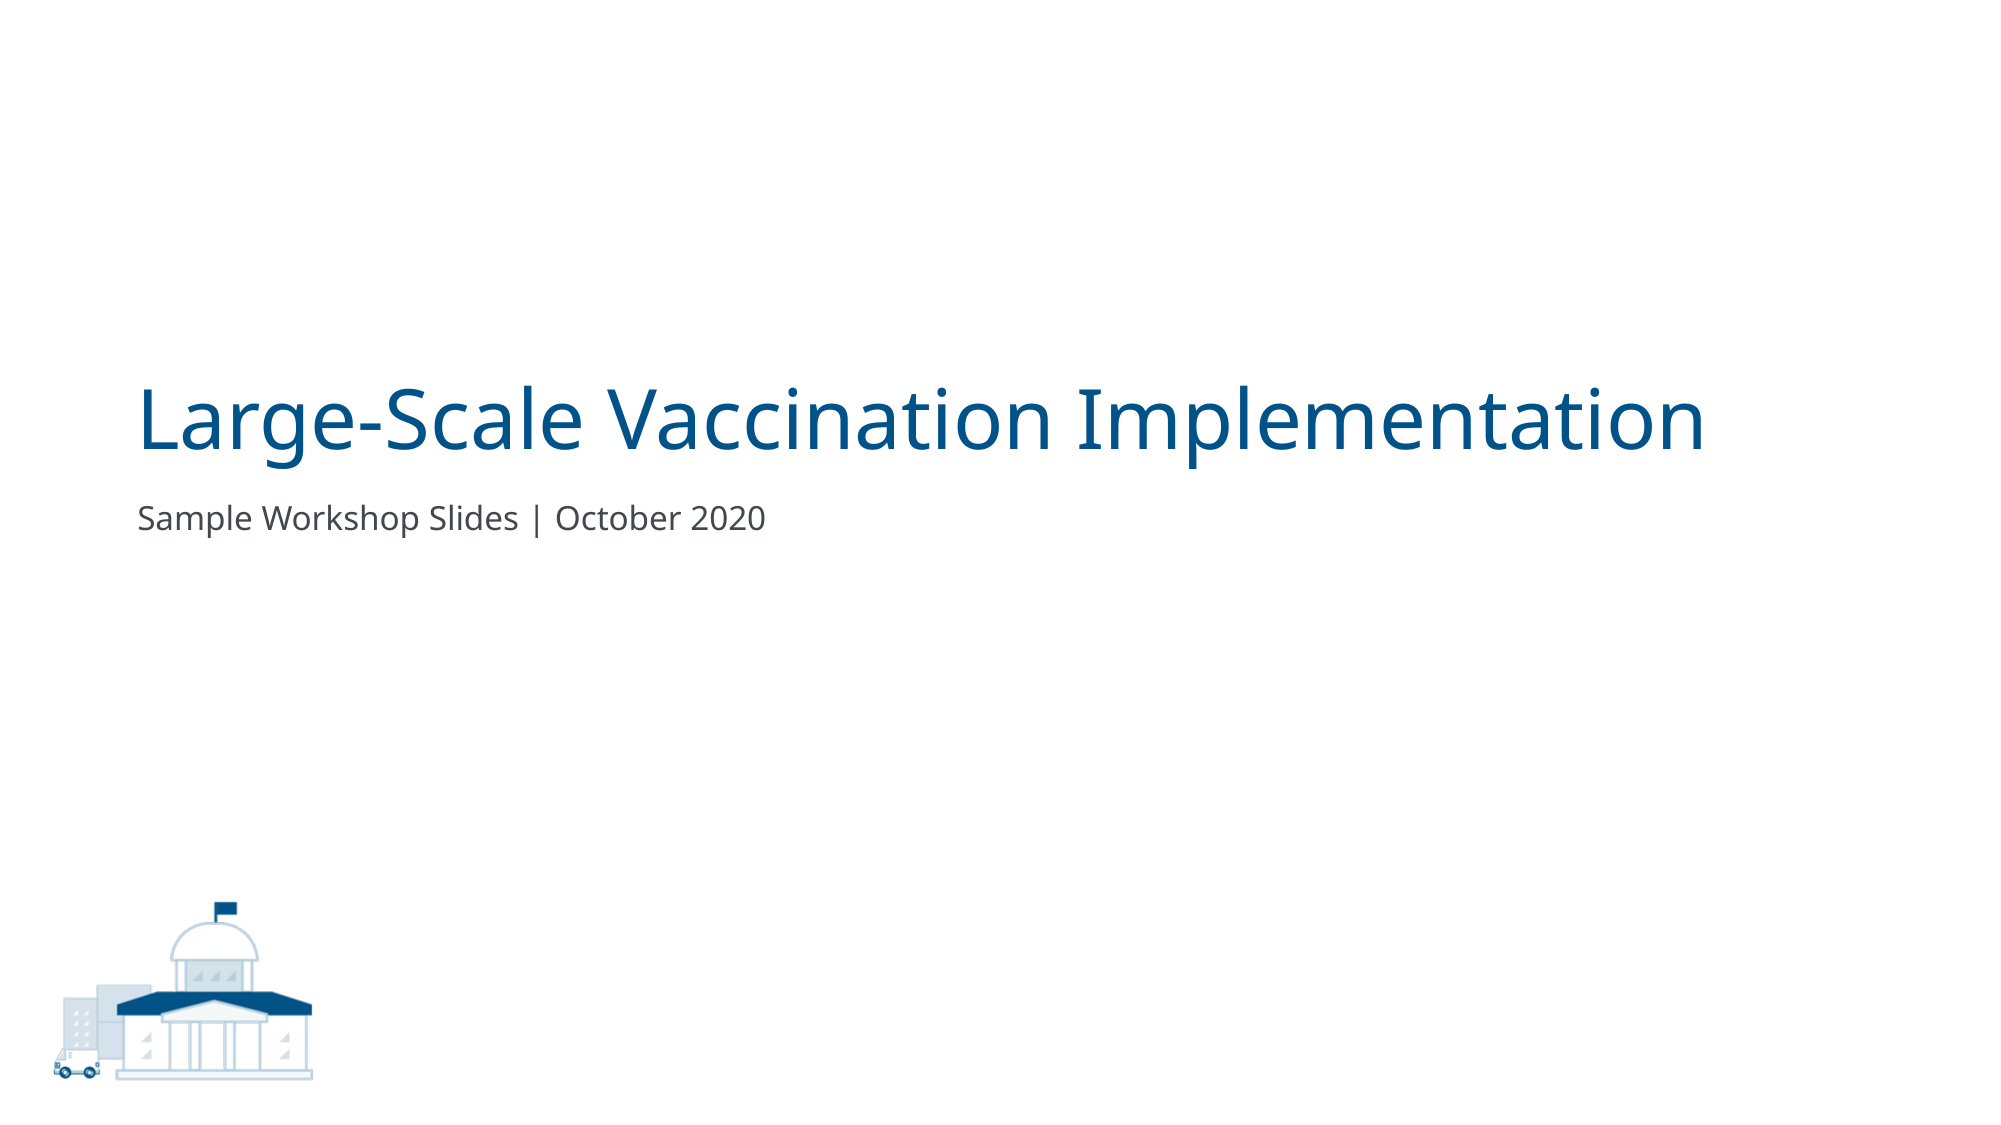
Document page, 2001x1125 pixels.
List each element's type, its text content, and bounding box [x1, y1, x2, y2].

list Sample Workshop Slides | October 2020 [122, 474, 1879, 664]
picture [47, 887, 322, 1094]
title Large-Scale Vaccination Implementation [121, 355, 1879, 478]
